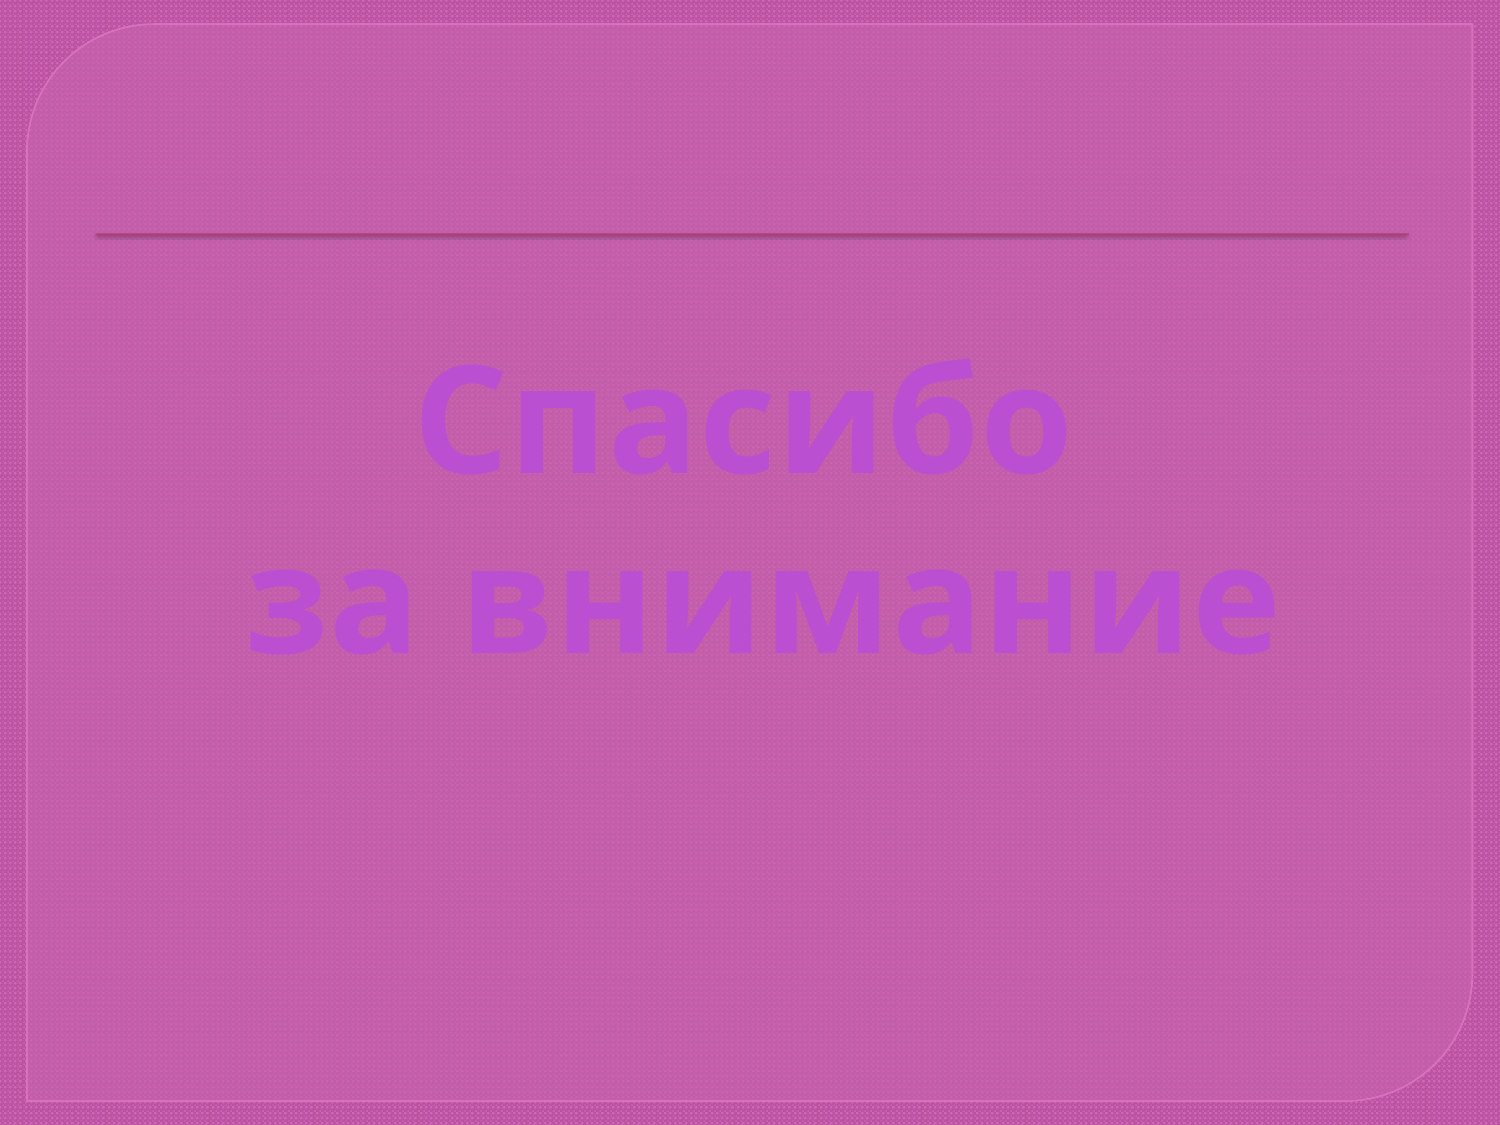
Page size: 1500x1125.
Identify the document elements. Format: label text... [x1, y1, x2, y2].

text_box Спасибо за внимание [128, 316, 1399, 692]
